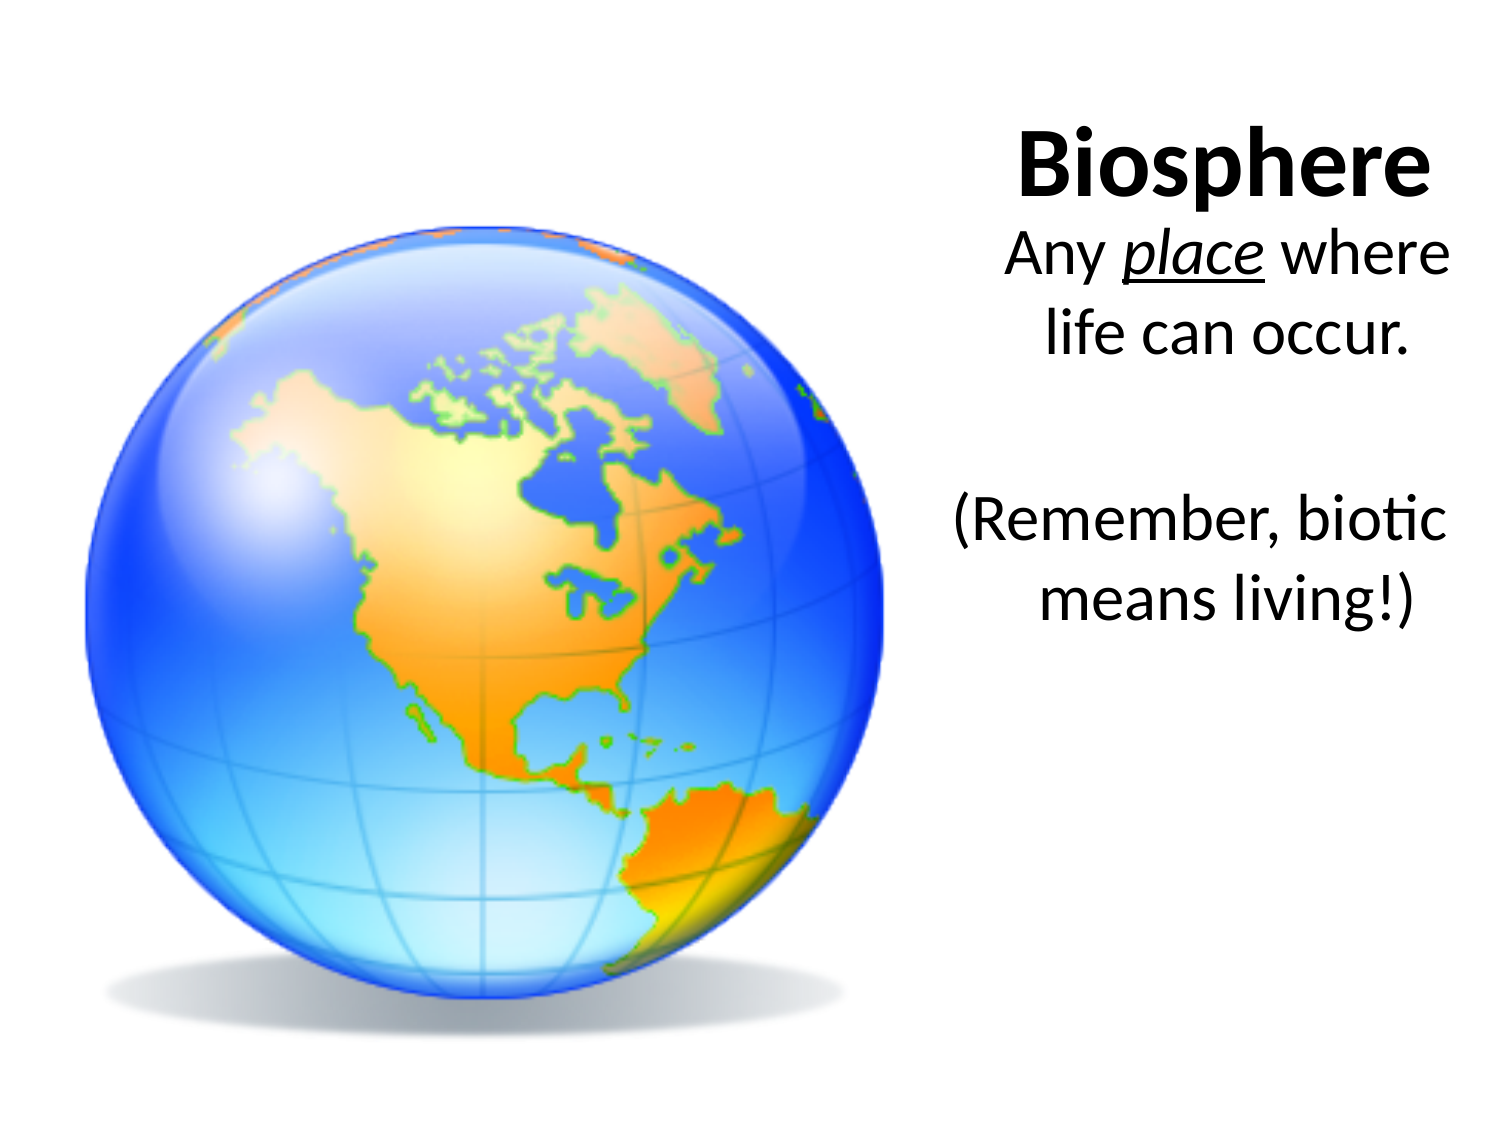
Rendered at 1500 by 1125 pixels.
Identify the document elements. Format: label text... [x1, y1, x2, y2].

list Any place where life can occur. (Remember, biotic means living!) [924, 199, 1476, 913]
picture [24, 212, 913, 1072]
title Biosphere [999, 62, 1451, 199]
